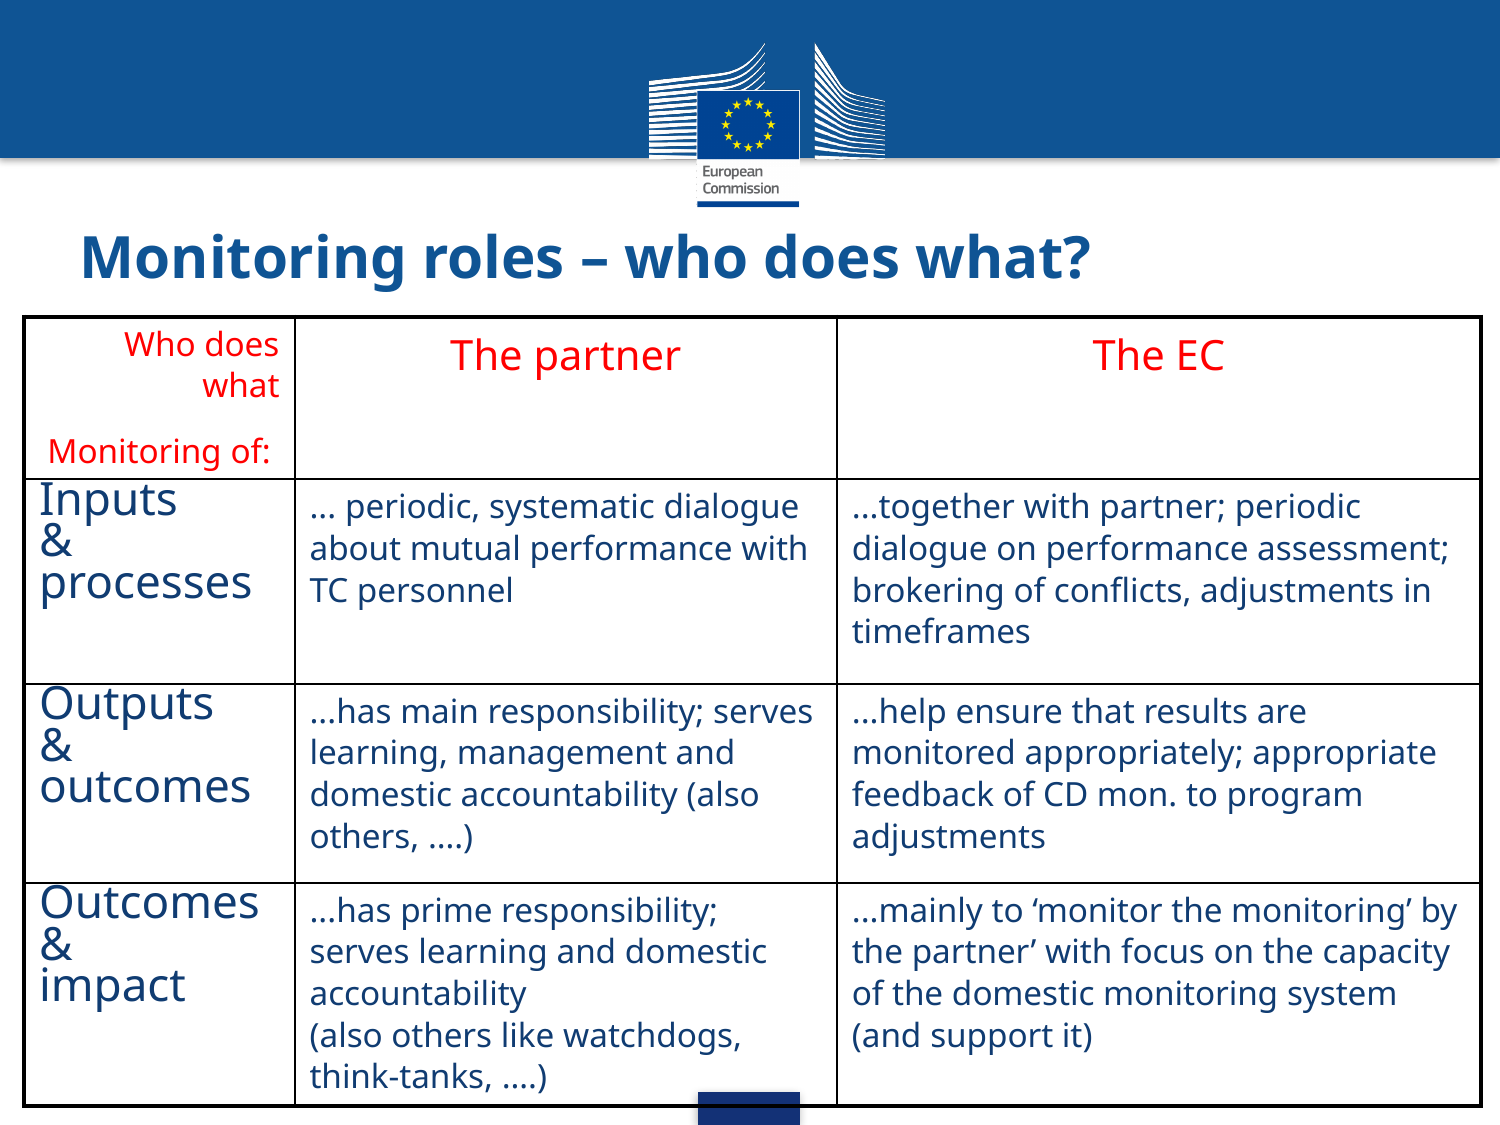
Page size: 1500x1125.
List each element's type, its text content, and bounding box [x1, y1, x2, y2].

picture [649, 42, 885, 178]
table_cell ...help ensure that results are monitored appropriately; appropriate feedback of CD mon. to program adjustments [838, 685, 1479, 882]
table_cell ...mainly to ‘monitor the monitoring’ by the partner’ with focus on the capacity of the domestic monitoring system (and support it) [838, 884, 1479, 1104]
table_cell Outputs & outcomes [26, 685, 294, 882]
table_header Who does what Monitoring of: [26, 319, 294, 478]
table_cell ...together with partner; periodic dialogue on performance assessment; brokering of conflicts, adjustments in timeframes [838, 480, 1479, 683]
table_cell ...has prime responsibility; serves learning and domestic accountability (also others like watchdogs, think-tanks, ….) [296, 884, 836, 1104]
table_cell Outcomes & impact [26, 884, 294, 1104]
table_cell ... periodic, systematic dialogue about mutual performance with TC personnel [296, 480, 836, 683]
table_header The partner [296, 319, 836, 478]
table_cell ...has main responsibility; serves learning, management and domestic accountability (also others, ….) [296, 685, 836, 882]
table_cell Inputs & processes [26, 480, 294, 683]
title Monitoring roles – who does what? [64, 178, 1415, 315]
table_header The EC [838, 319, 1479, 478]
